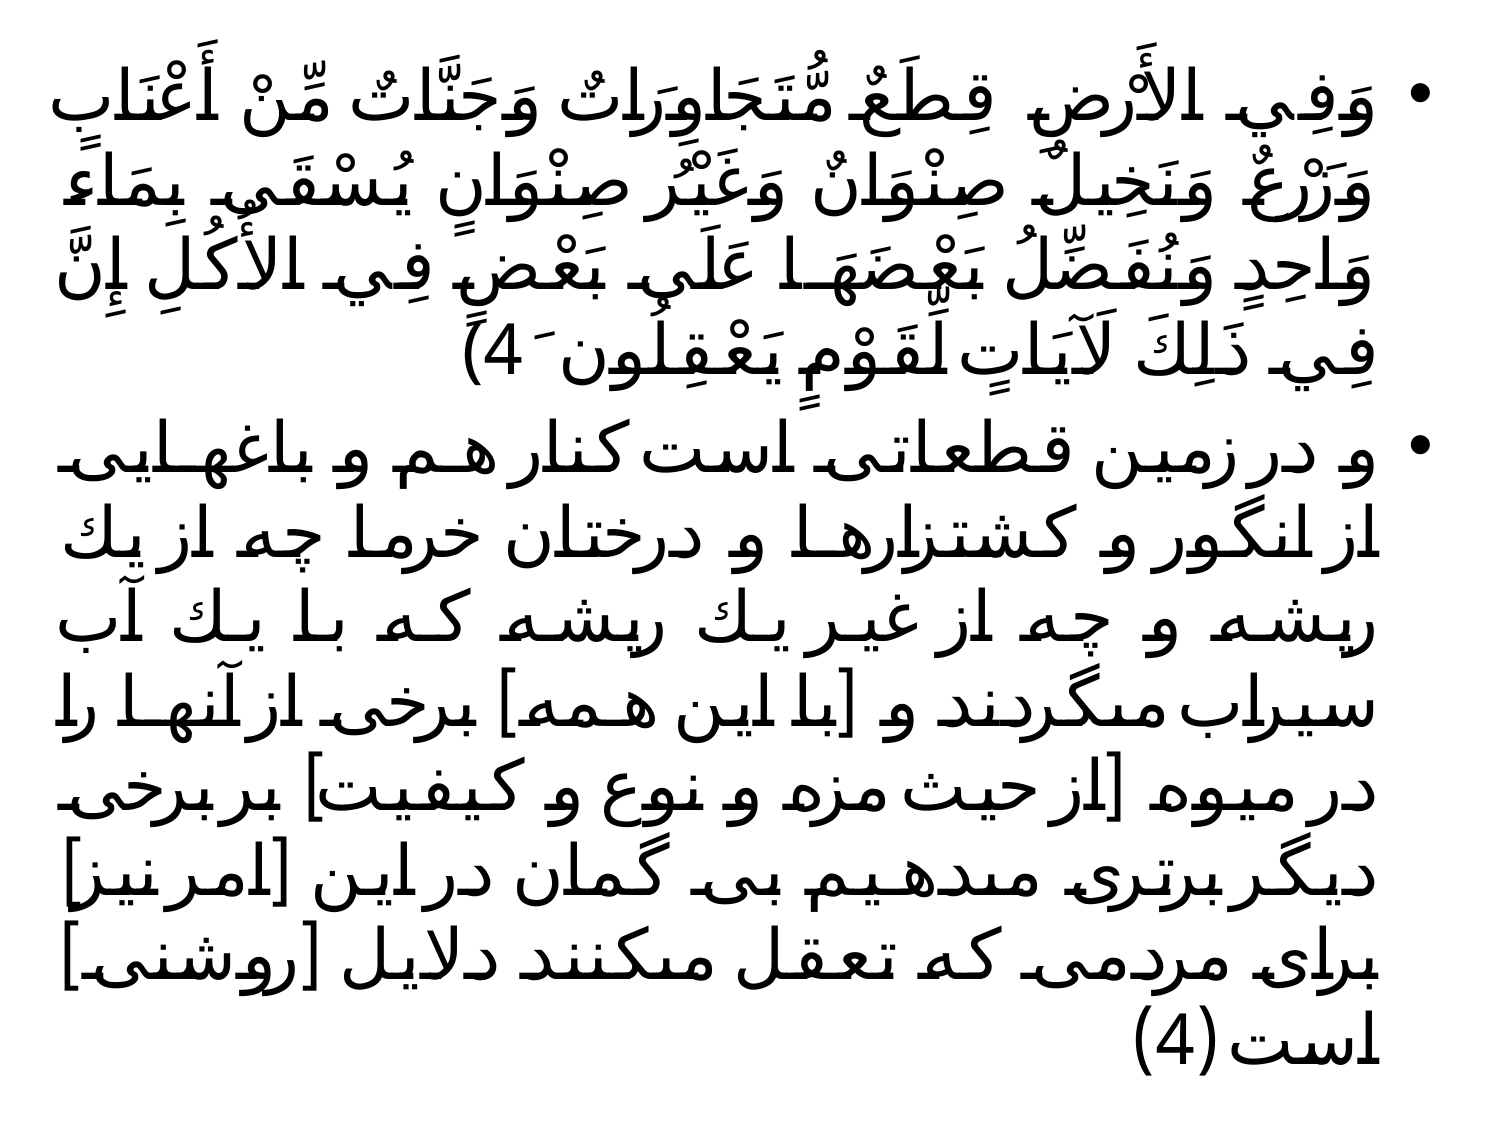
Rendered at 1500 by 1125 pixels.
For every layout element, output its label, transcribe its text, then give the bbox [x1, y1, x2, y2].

list وَفِي الأَرْضِ قِطَعٌ مُّتَجَاوِرَاتٌ وَجَنَّاتٌ مِّنْ أَعْنَابٍ وَزَرْعٌ وَنَخِيلٌ صِنْوَانٌ وَغَيْرُ صِنْوَانٍ يُسْقَى بِمَاء وَاحِدٍ وَنُفَضِّلُ بَعْضَهَا عَلَى بَعْضٍ فِي الأُكُلِ إِنَّ فِي ذَلِكَ لَآيَاتٍ لِّقَوْمٍ يَعْقِلُونَ ﴿4﴾ و در زمين قطعاتى است كنار هم و باغهايى از انگور و كشتزارها و درختان خرما چه از يك ريشه و چه از غير يك ريشه كه با يك آب سيراب مى‏گردند و [با اين همه] برخى از آنها را در ميوه [از حيث مزه و نوع و كيفيت] بر برخى ديگر برترى مى‏دهيم بى گمان در اين [امر نيز] براى مردمى كه تعقل مى‏كنند دلايل [روشنى] است (4) [41, 42, 1447, 1094]
